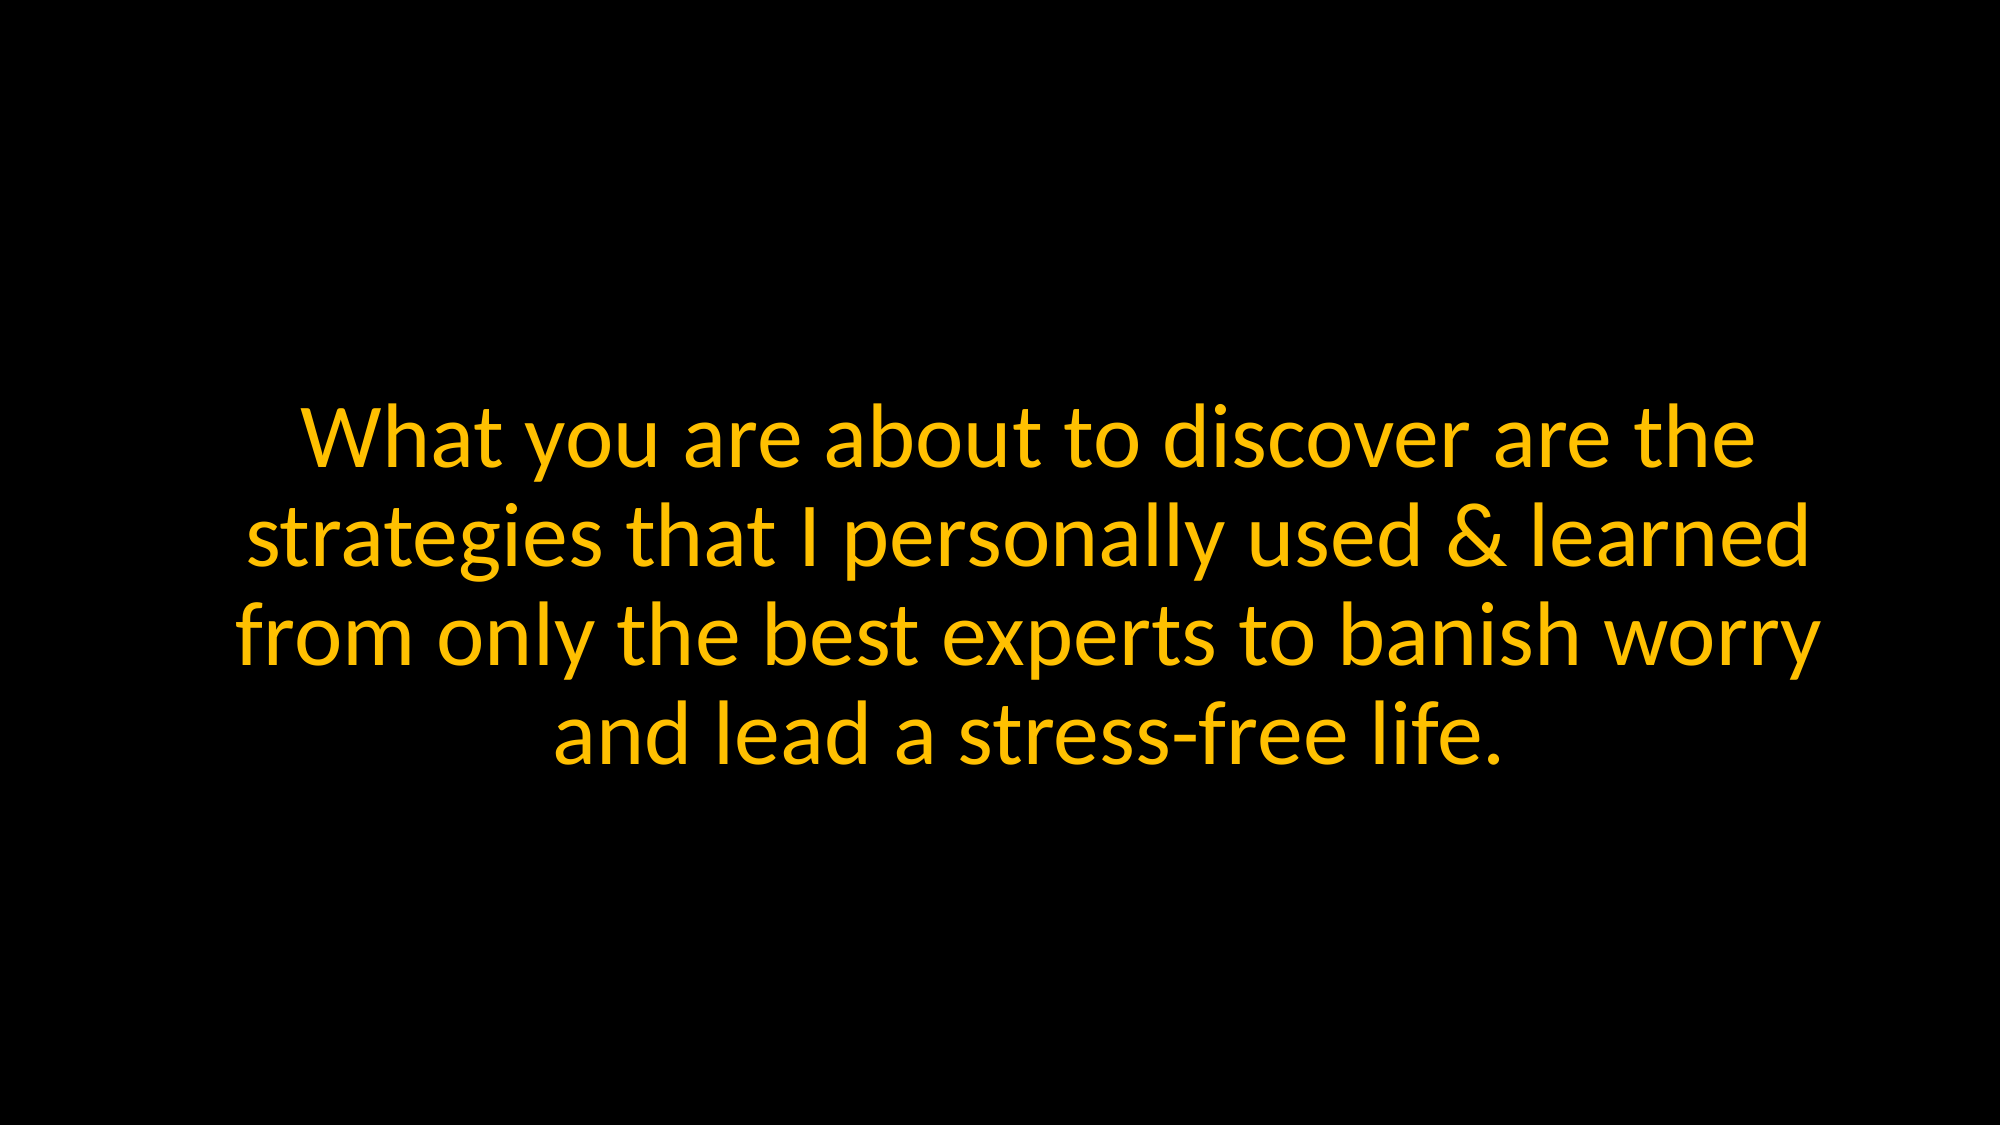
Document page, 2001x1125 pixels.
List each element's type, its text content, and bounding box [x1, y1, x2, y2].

list What you are about to discover are the strategies that I personally used & learned from only the best experts to banish worry and lead a stress-free life. [150, 381, 1910, 738]
